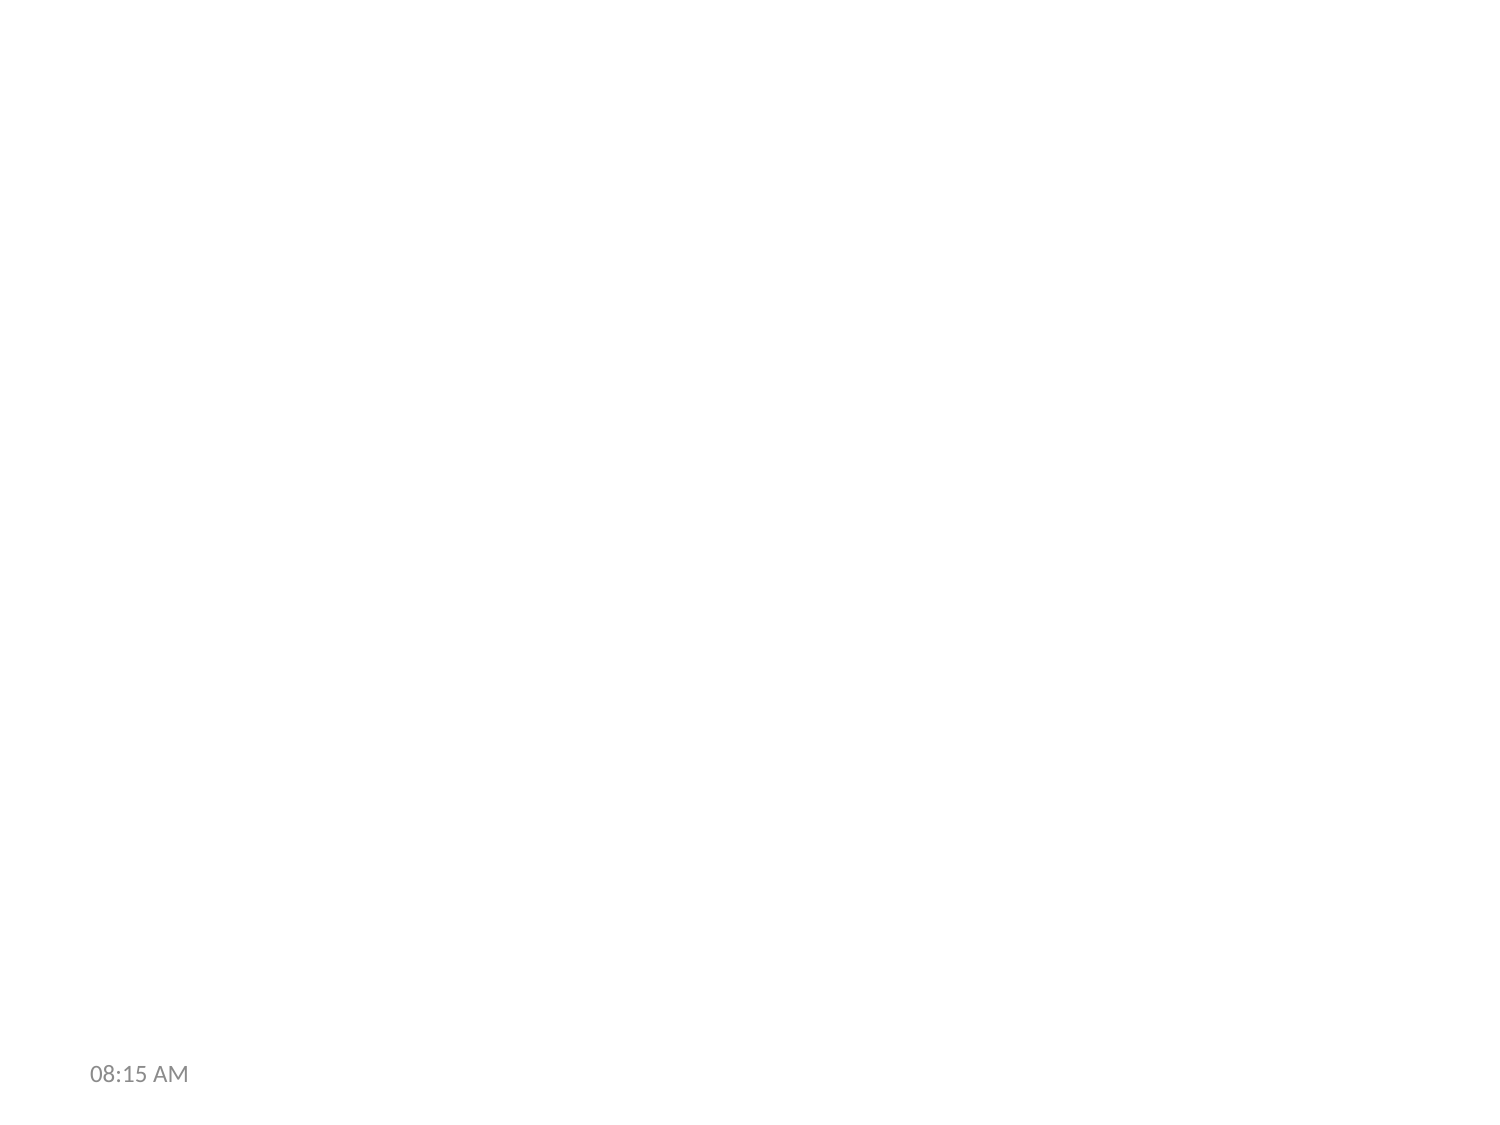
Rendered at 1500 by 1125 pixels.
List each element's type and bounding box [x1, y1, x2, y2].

slide_number [75, 1042, 425, 1103]
